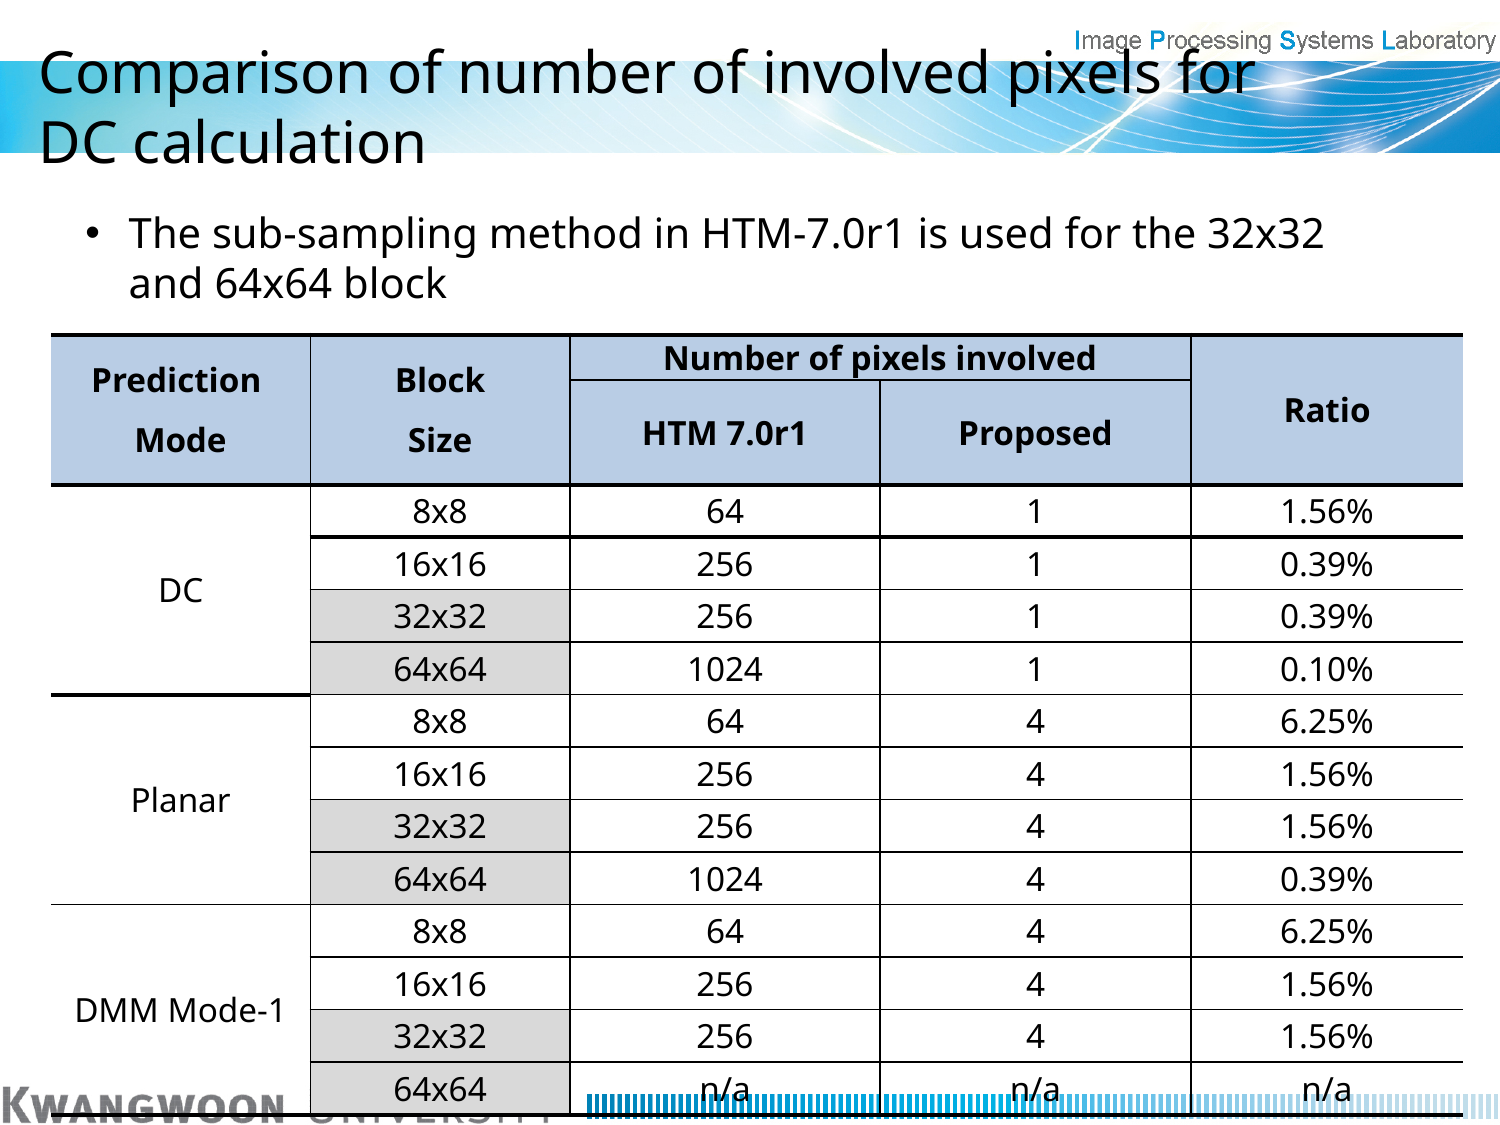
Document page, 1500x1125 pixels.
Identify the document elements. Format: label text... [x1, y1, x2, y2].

table_cell 0.39% [1192, 539, 1463, 589]
table_header Number of pixels involved [571, 337, 1190, 379]
table_cell 1024 [571, 853, 879, 904]
table_cell 64 [571, 905, 879, 956]
table_cell 64x64 [311, 1063, 569, 1113]
table_cell 4 [881, 695, 1190, 746]
table_header Block Size [311, 337, 569, 483]
table_cell n/a [881, 1063, 1190, 1113]
table_cell n/a [571, 1063, 879, 1113]
picture [0, 0, 1500, 1125]
table_cell 6.25% [1192, 905, 1463, 956]
table_cell 0.39% [1192, 853, 1463, 904]
table_cell 64x64 [311, 853, 569, 904]
table_cell 256 [571, 590, 879, 641]
table_cell 1 [881, 643, 1190, 694]
table_cell 64 [571, 695, 879, 746]
table_cell 16x16 [311, 748, 569, 799]
table_cell 0.39% [1192, 590, 1463, 641]
table_cell 1 [881, 590, 1190, 641]
table_cell Proposed [881, 381, 1190, 483]
table_cell 1.56% [1192, 748, 1463, 799]
table_cell 256 [571, 800, 879, 851]
table_cell 16x16 [311, 958, 569, 1009]
table_cell 1 [881, 487, 1190, 535]
table_cell 32x32 [311, 800, 569, 851]
table_cell 8x8 [311, 905, 569, 956]
table_cell 256 [571, 748, 879, 799]
table_cell 4 [881, 853, 1190, 904]
table_cell DMM Mode-1 [51, 905, 310, 1113]
table_cell 4 [881, 958, 1190, 1009]
table_cell 4 [881, 1010, 1190, 1061]
table_cell 4 [881, 800, 1190, 851]
table_cell n/a [1192, 1063, 1463, 1113]
list The sub-sampling method in HTM-7.0r1 is used for the 32x32 and 64x64 block [70, 198, 1426, 333]
table_cell 8x8 [311, 695, 569, 746]
table_cell Planar [51, 697, 310, 904]
table_cell 64x64 [311, 643, 569, 694]
table_cell 1.56% [1192, 487, 1463, 535]
table_cell HTM 7.0r1 [571, 381, 879, 483]
title Comparison of number of involved pixels for DC calculation [23, 58, 1337, 153]
table_cell 16x16 [311, 539, 569, 589]
table_cell 0.10% [1192, 643, 1463, 694]
table_header Ratio [1192, 337, 1463, 483]
table_cell 256 [571, 958, 879, 1009]
table_cell 1.56% [1192, 1010, 1463, 1061]
table_cell 4 [881, 905, 1190, 956]
table_cell 32x32 [311, 1010, 569, 1061]
table_cell DC [51, 487, 310, 693]
table_cell 256 [571, 1010, 879, 1061]
table_cell 8x8 [311, 487, 569, 535]
table_cell 1 [881, 539, 1190, 589]
table_header Prediction Mode [51, 337, 310, 483]
table_cell 1.56% [1192, 800, 1463, 851]
table_cell 32x32 [311, 590, 569, 641]
table_cell 64 [571, 487, 879, 535]
table_cell 1.56% [1192, 958, 1463, 1009]
table_cell 6.25% [1192, 695, 1463, 746]
table_cell 1024 [571, 643, 879, 694]
table_cell 256 [571, 539, 879, 589]
table_cell 4 [881, 748, 1190, 799]
